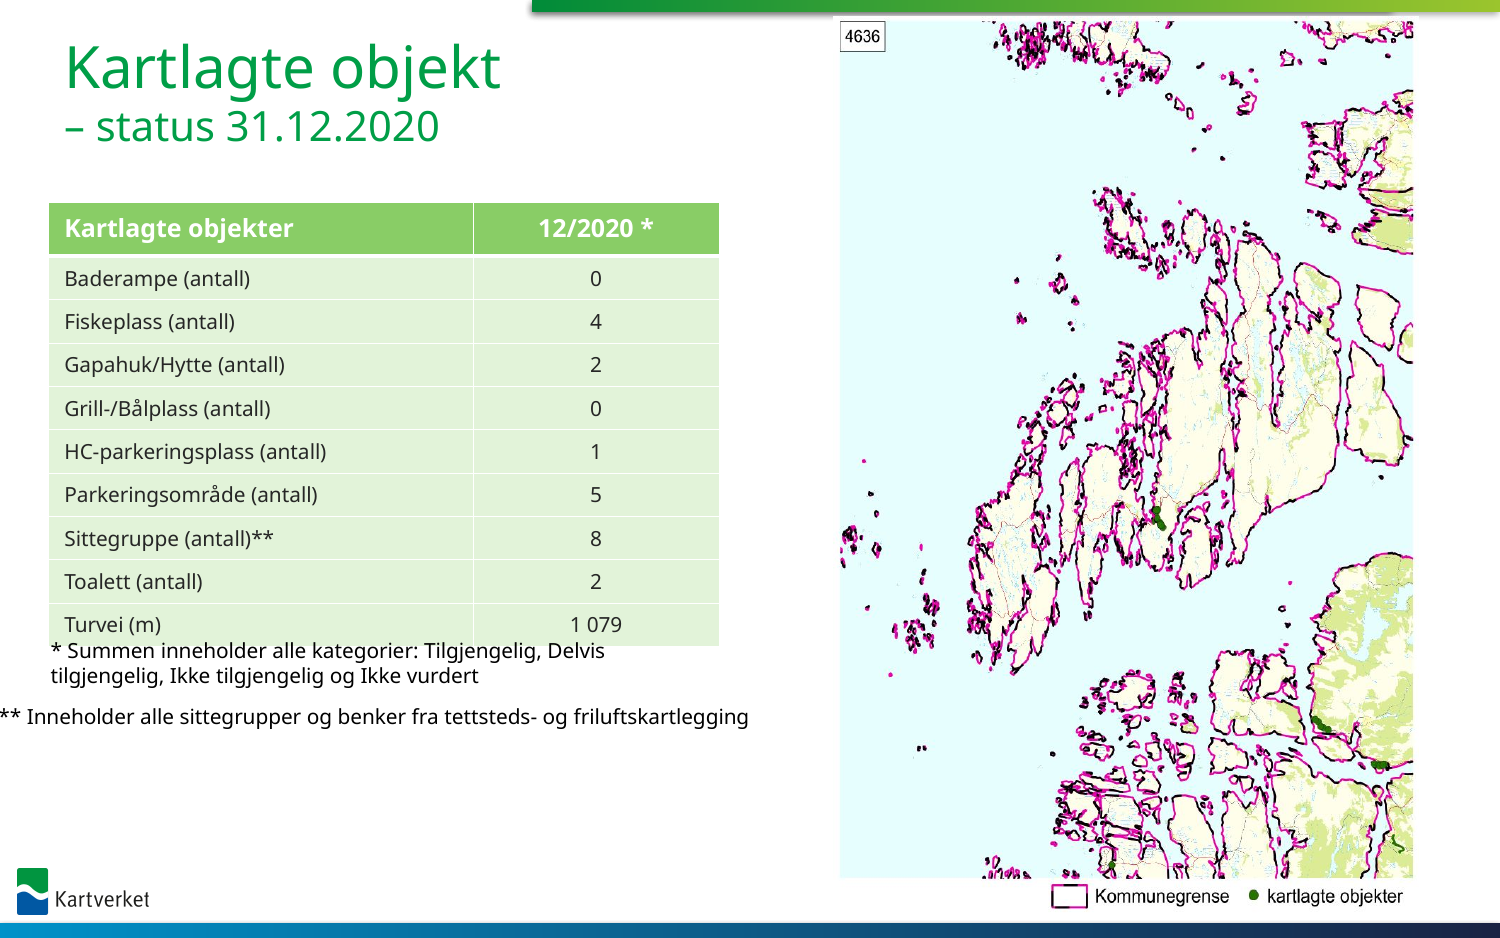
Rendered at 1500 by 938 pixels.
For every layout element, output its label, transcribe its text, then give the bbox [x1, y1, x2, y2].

table_cell 1 079 [474, 604, 719, 630]
table_cell 0 [474, 387, 719, 429]
table_cell Baderampe (antall) [49, 258, 473, 299]
table_cell Toalett (antall) [49, 560, 473, 603]
table_cell 0 [474, 258, 719, 299]
table_header 12/2020 * [474, 203, 719, 254]
text_box Kartlagte objekt – status 31.12.2020 [49, 26, 828, 158]
table_cell 2 [474, 344, 719, 386]
table_cell Grill-/Bålplass (antall) [49, 387, 473, 429]
table_cell Parkeringsområde (antall) [49, 474, 473, 516]
picture [833, 16, 1419, 913]
table_cell Sittegruppe (antall)** [49, 517, 473, 559]
table_cell 2 [474, 560, 719, 603]
table_cell HC-parkeringsplass (antall) [49, 430, 473, 473]
text_box * Summen inneholder alle kategorier: Tilgjengelig, Delvis tilgjengelig, Ikke tilgjengelig og Ikke vurdert [35, 630, 721, 696]
table_cell Turvei (m) [49, 604, 473, 630]
table_cell 1 [474, 430, 719, 473]
text_box ** Inneholder alle sittegrupper og benker fra tettsteds- og friluftskartlegging [0, 696, 765, 736]
table_cell 8 [474, 517, 719, 559]
table_cell 4 [474, 300, 719, 343]
table_cell Fiskeplass (antall) [49, 300, 473, 343]
table_cell Gapahuk/Hytte (antall) [49, 344, 473, 386]
table_cell 5 [474, 474, 719, 516]
table_header Kartlagte objekter [49, 203, 473, 254]
text_box Kartlagte objekt – status 31.12.2020 [1424, 26, 1431, 158]
